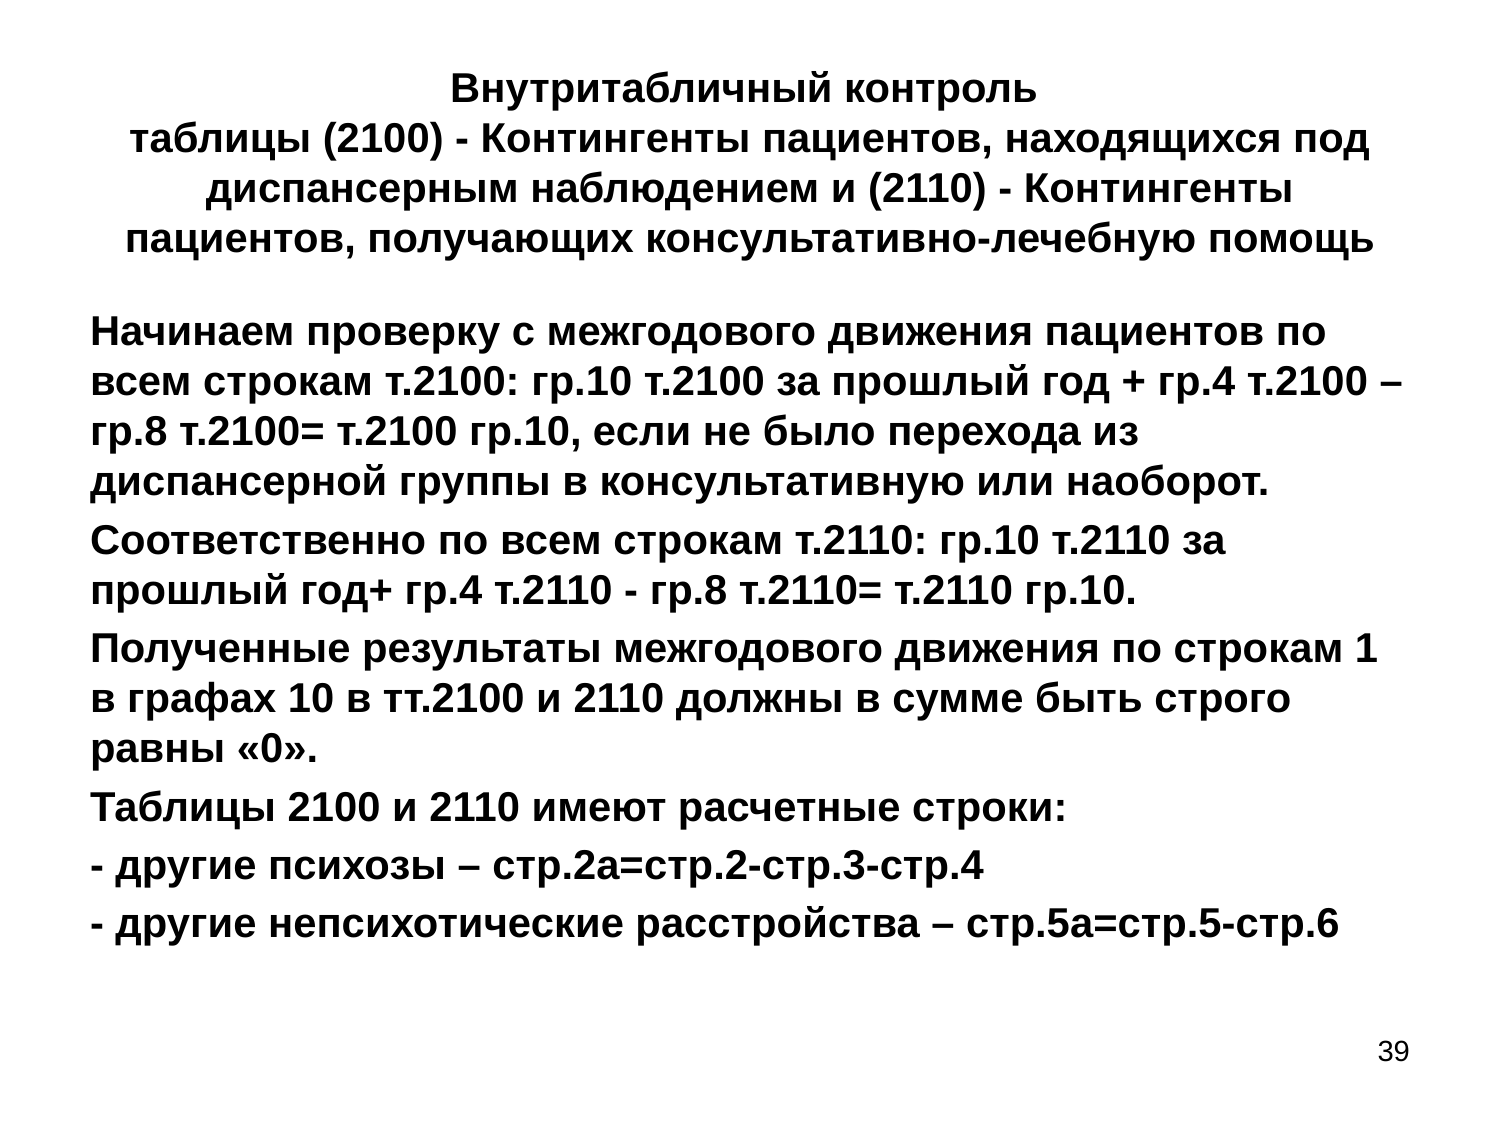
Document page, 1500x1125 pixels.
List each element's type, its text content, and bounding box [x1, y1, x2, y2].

list Начинаем проверку с межгодового движения пациентов по всем строкам т.2100: гр.10 т.2100 за прошлый год + гр.4 т.2100 – гр.8 т.2100= т.2100 гр.10, если не было перехода из диспансерной группы в консультативную или наоборот. Соответственно по всем строкам т.2110: гр.10 т.2110 за прошлый год+ гр.4 т.2110 - гр.8 т.2110= т.2110 гр.10. Полученные результаты межгодового движения по строкам 1 в графах 10 в тт.2100 и 2110 должны в сумме быть строго равны «0». Таблицы 2100 и 2110 имеют расчетные строки: - другие психозы – стр.2а=стр.2-стр.3-стр.4 - другие непсихотические расстройства – стр.5а=стр.5-стр.6 [74, 296, 1426, 1006]
slide_number 39 [1074, 1024, 1425, 1103]
title Внутритабличный контроль таблицы (2100) - Контингенты пациентов, находящихся под диспансерным наблюдением и (2110) - Контингенты пациентов, получающих консультативно-лечебную помощь [74, 44, 1426, 278]
